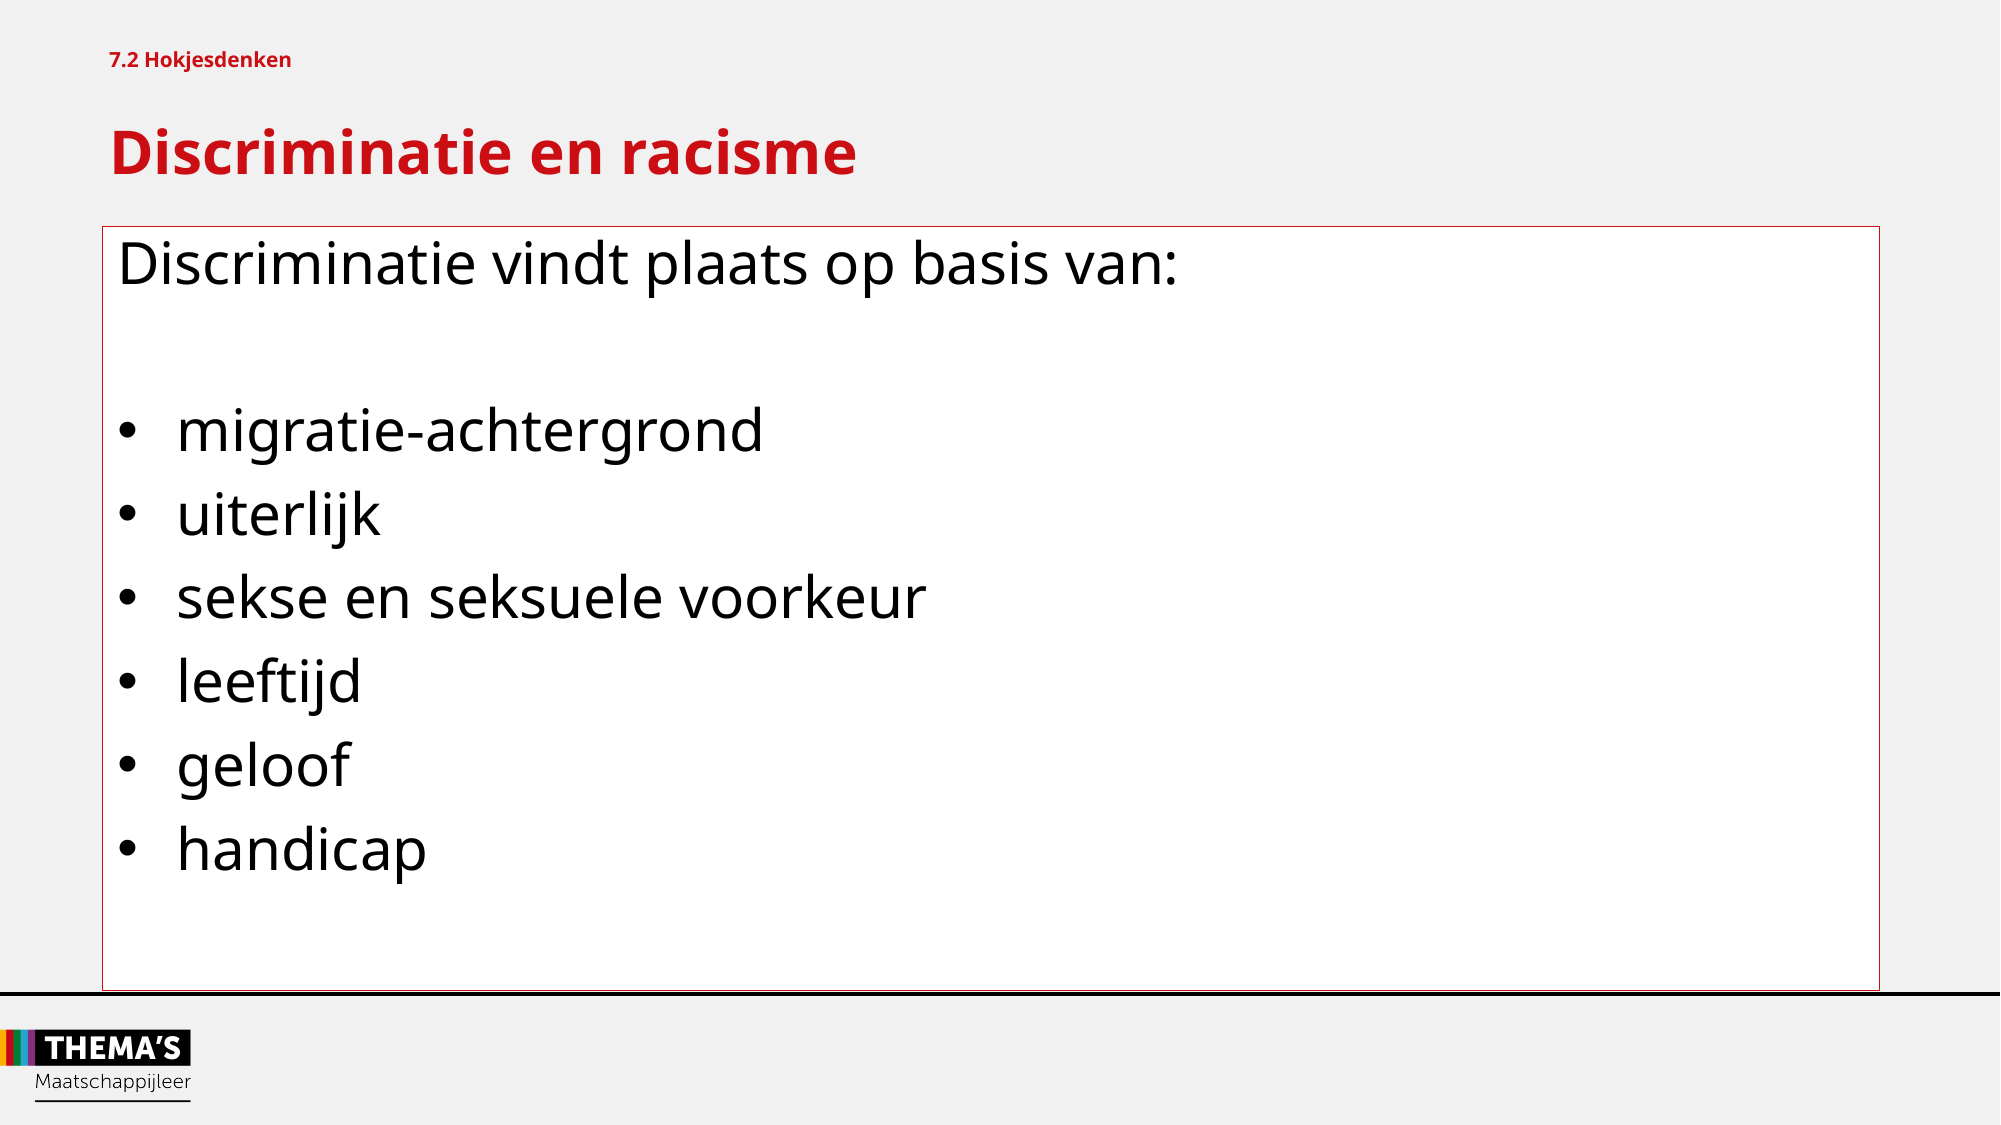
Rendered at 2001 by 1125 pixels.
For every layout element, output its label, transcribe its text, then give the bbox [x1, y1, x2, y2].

list Discriminatie vindt plaats op basis van: migratie-achtergrond uiterlijk sekse en seksuele voorkeur leeftijd geloof handicap [102, 226, 1880, 991]
list 7.2 Hokjesdenken [94, 33, 941, 88]
picture [0, 993, 203, 1125]
list Discriminatie en racisme [94, 114, 1879, 205]
